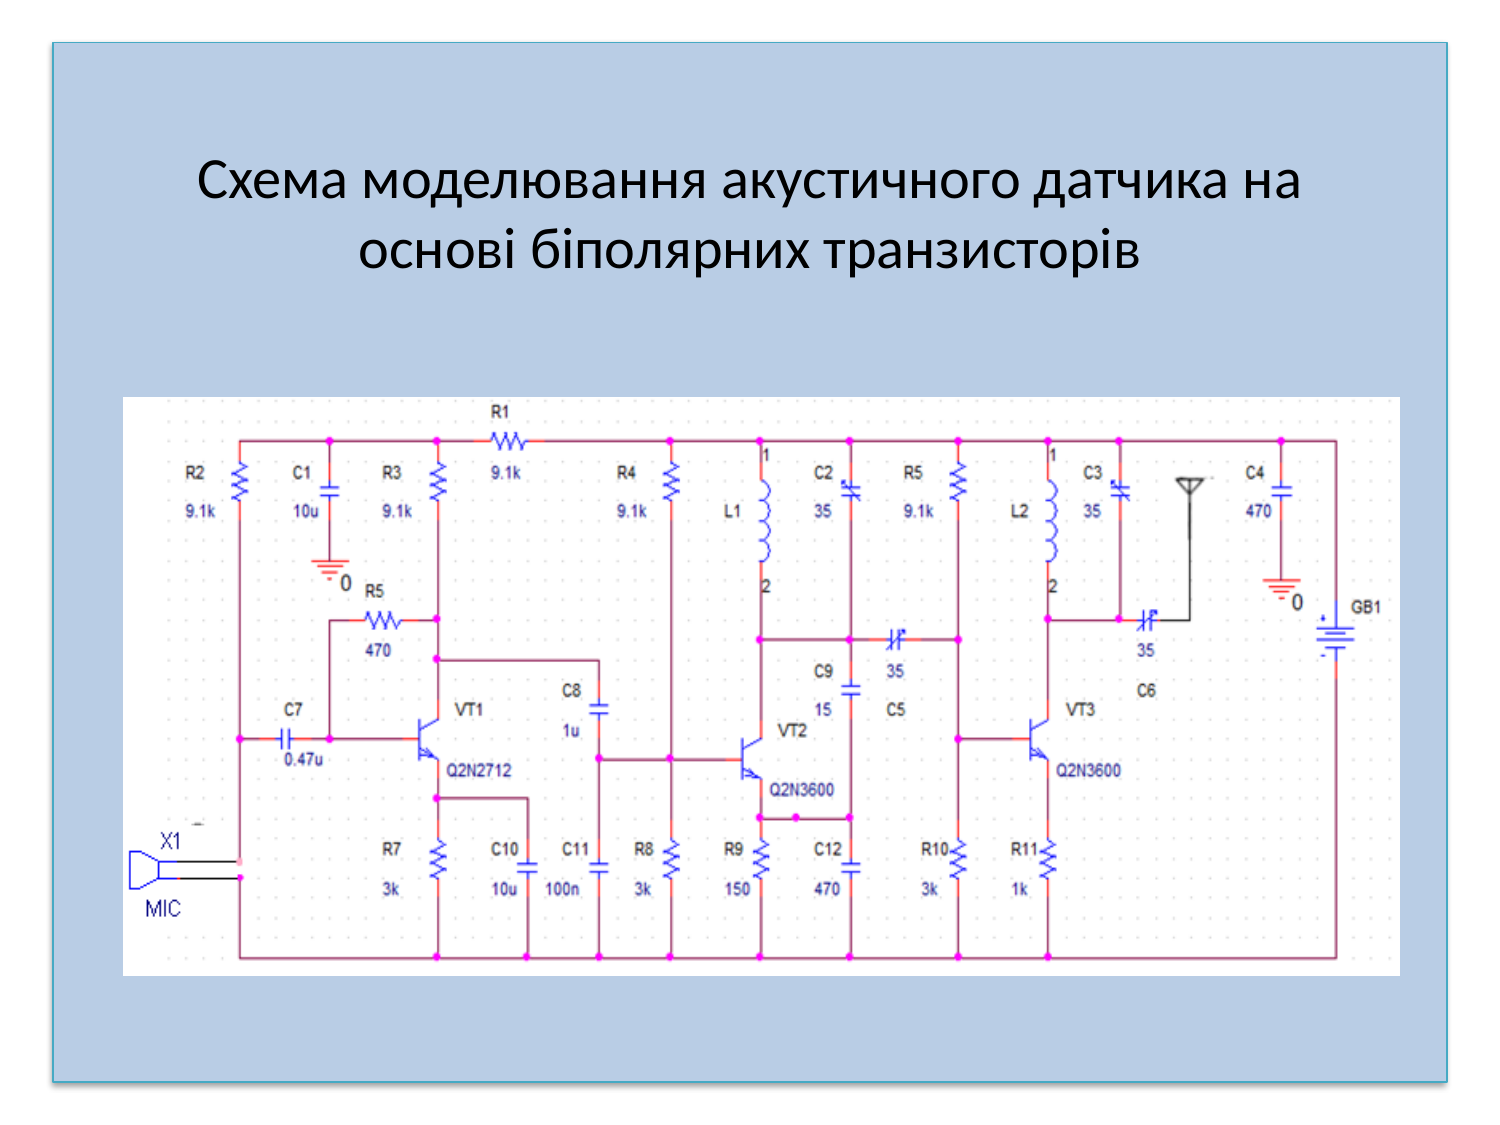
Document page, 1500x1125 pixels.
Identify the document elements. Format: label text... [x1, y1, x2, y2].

text_box [52, 42, 1448, 1083]
picture [123, 396, 1400, 977]
title Схема моделювання акустичного датчика на основі біполярних транзисторів [112, 90, 1388, 332]
